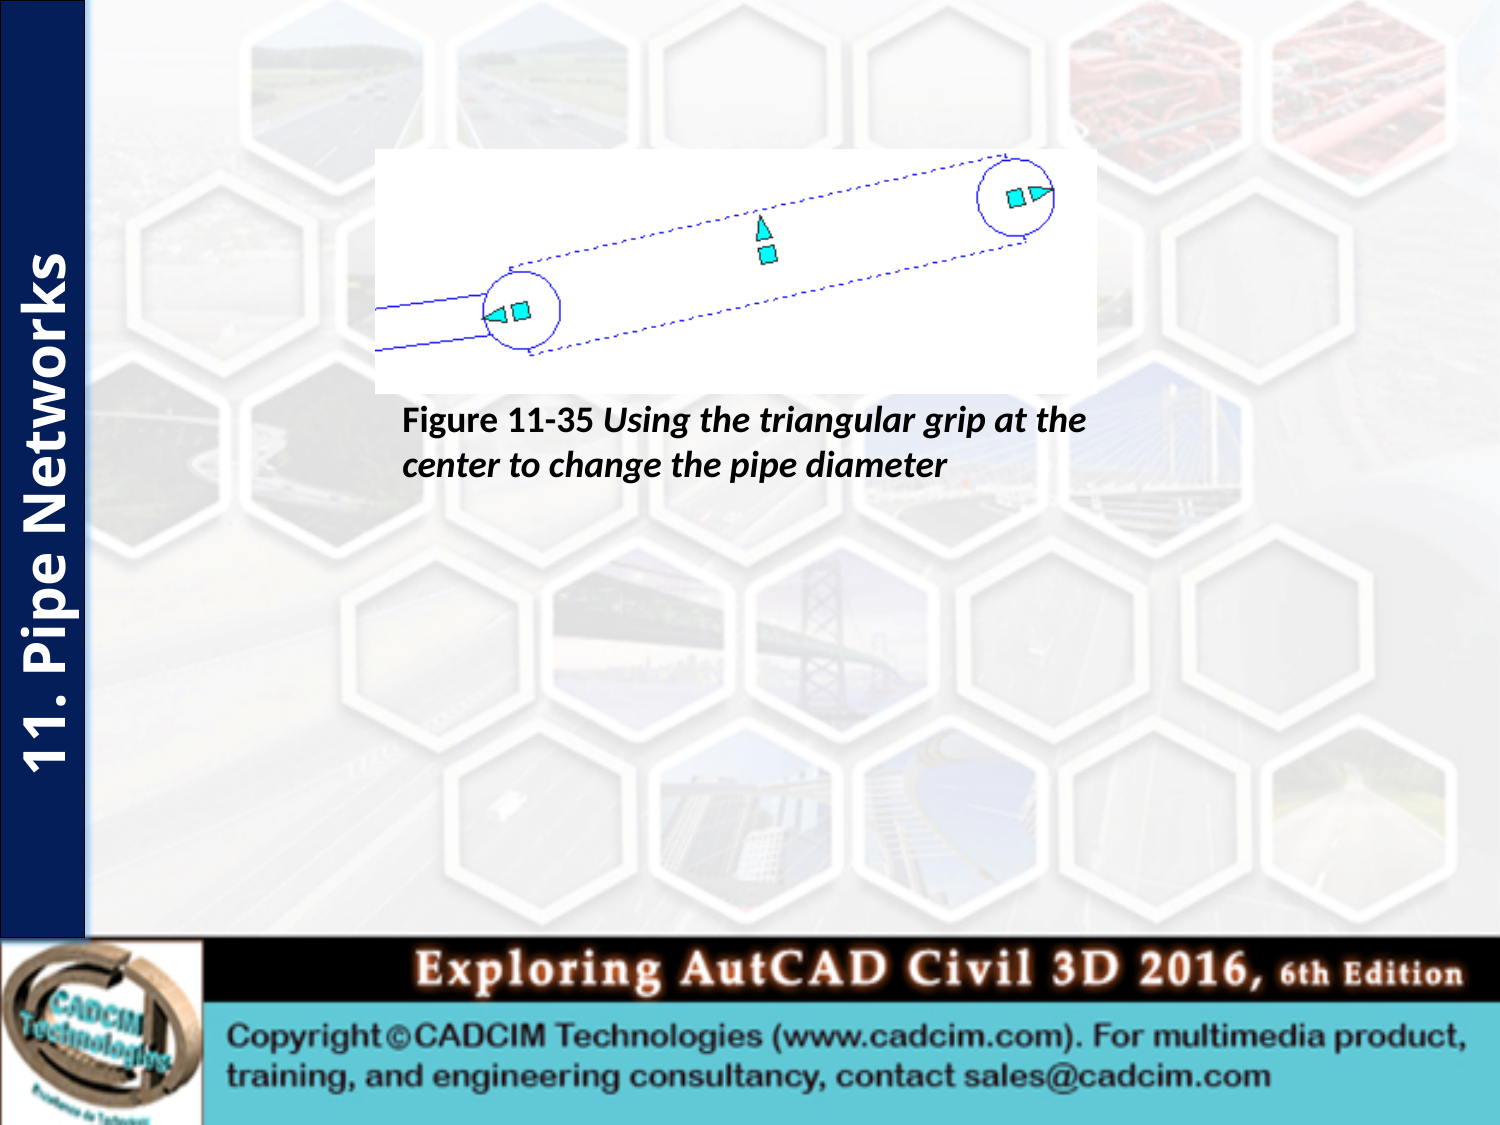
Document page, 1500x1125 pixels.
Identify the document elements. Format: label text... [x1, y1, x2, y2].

picture [0, 0, 1500, 1125]
text_box Figure 11-35 Using the triangular grip at the center to change the pipe diameter [387, 387, 1138, 493]
